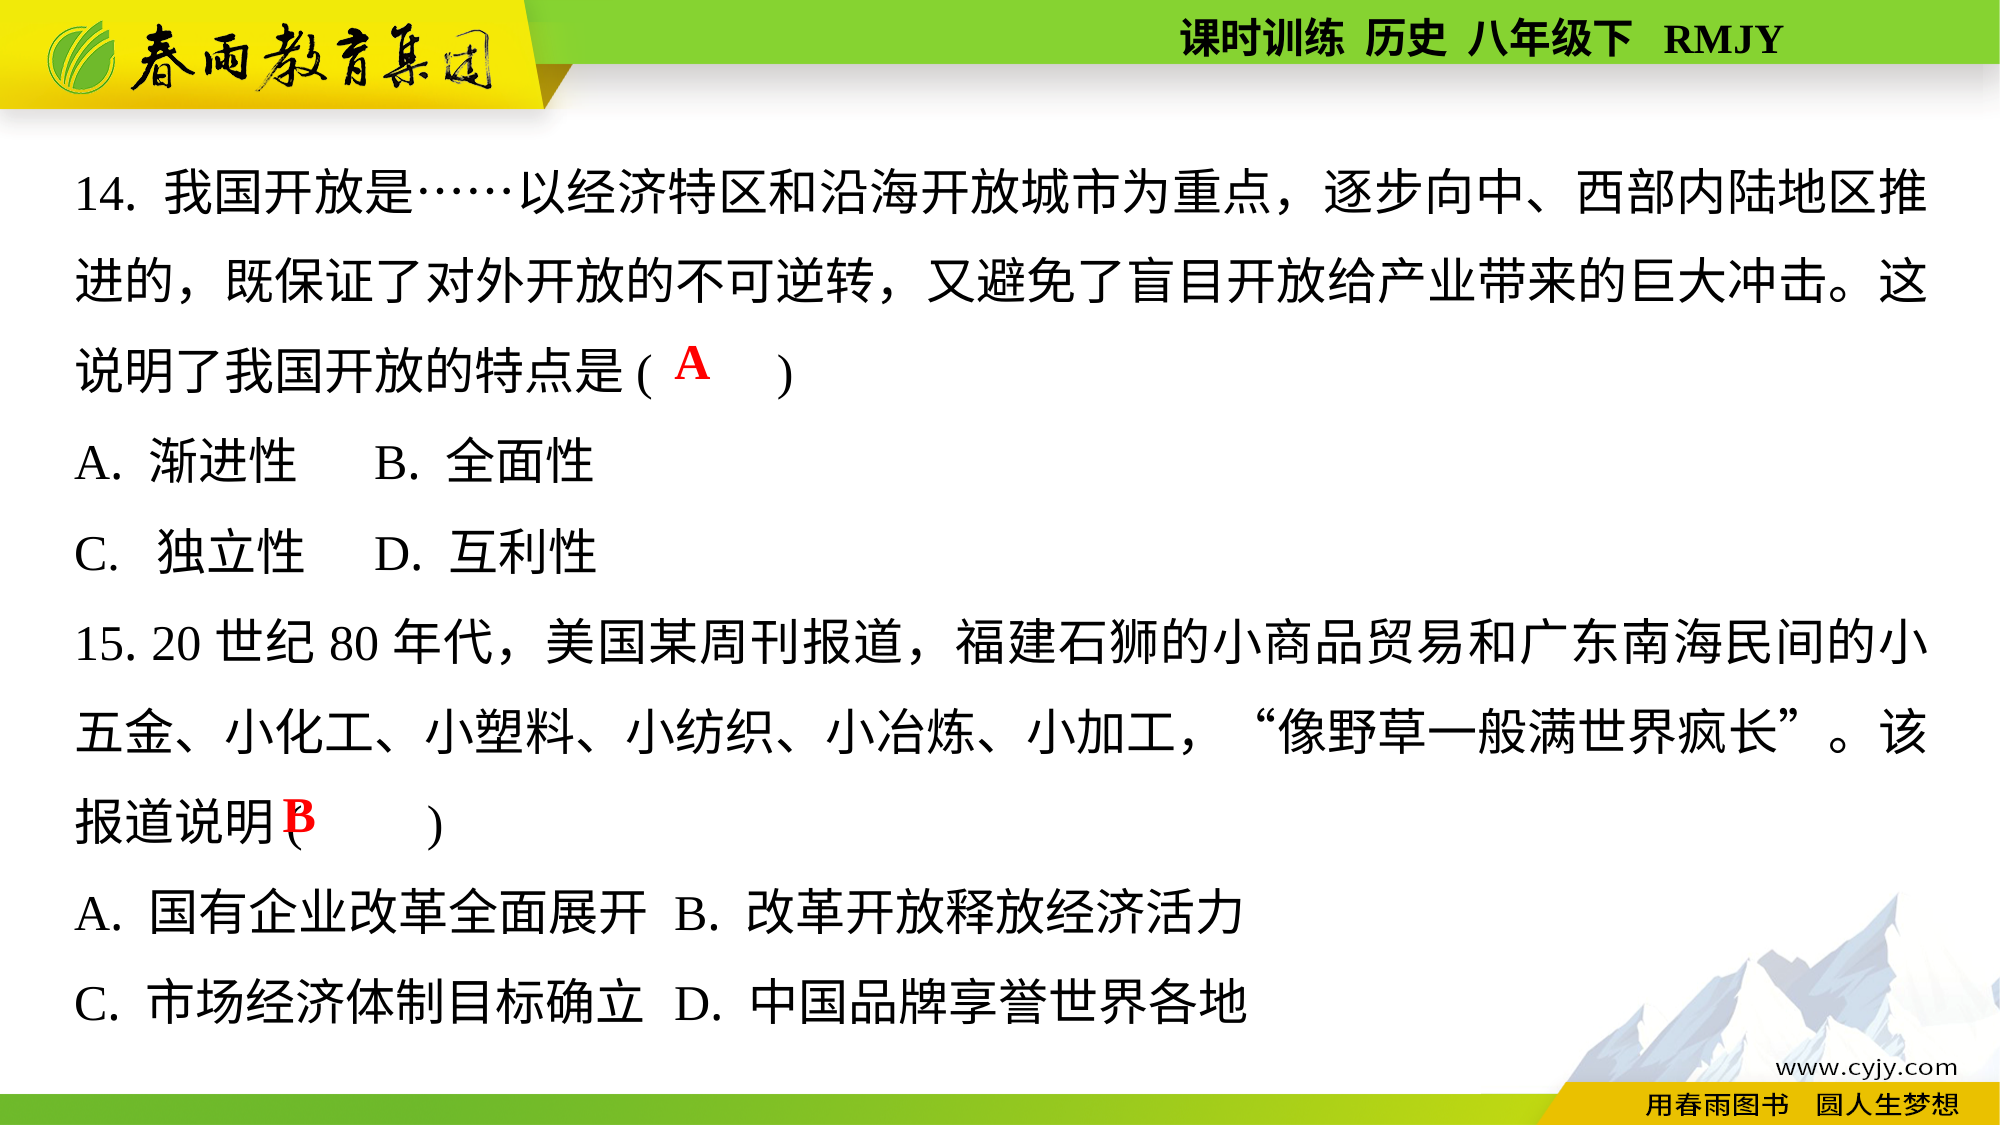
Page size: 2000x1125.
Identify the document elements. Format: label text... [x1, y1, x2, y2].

text_box B [267, 775, 331, 850]
picture [0, 0, 2000, 1125]
text_box A [659, 321, 726, 397]
list 14. 我国开放是……以经济特区和沿海开放城市为重点，逐步向中、西部内陆地区推进的，既保证了对外开放的不可逆转，又避免了盲目开放给产业带来的巨大冲击。这说明了我国开放的特点是( ) A. 渐进性 B. 全面性 C. 独立性 D. 互利性 15. 20世纪80年代，美国某周刊报道，福建石狮的小商品贸易和广东南海民间的小五金、小化工、小塑料、小纺织、小冶炼、小加工，“像野草一般满世界疯长”。该报道说明( ) A. 国有企业改革全面展开 B. 改革开放释放经济活力 C. 市场经济体制目标确立 D. 中国品牌享誉世界各地 [59, 122, 1944, 1047]
